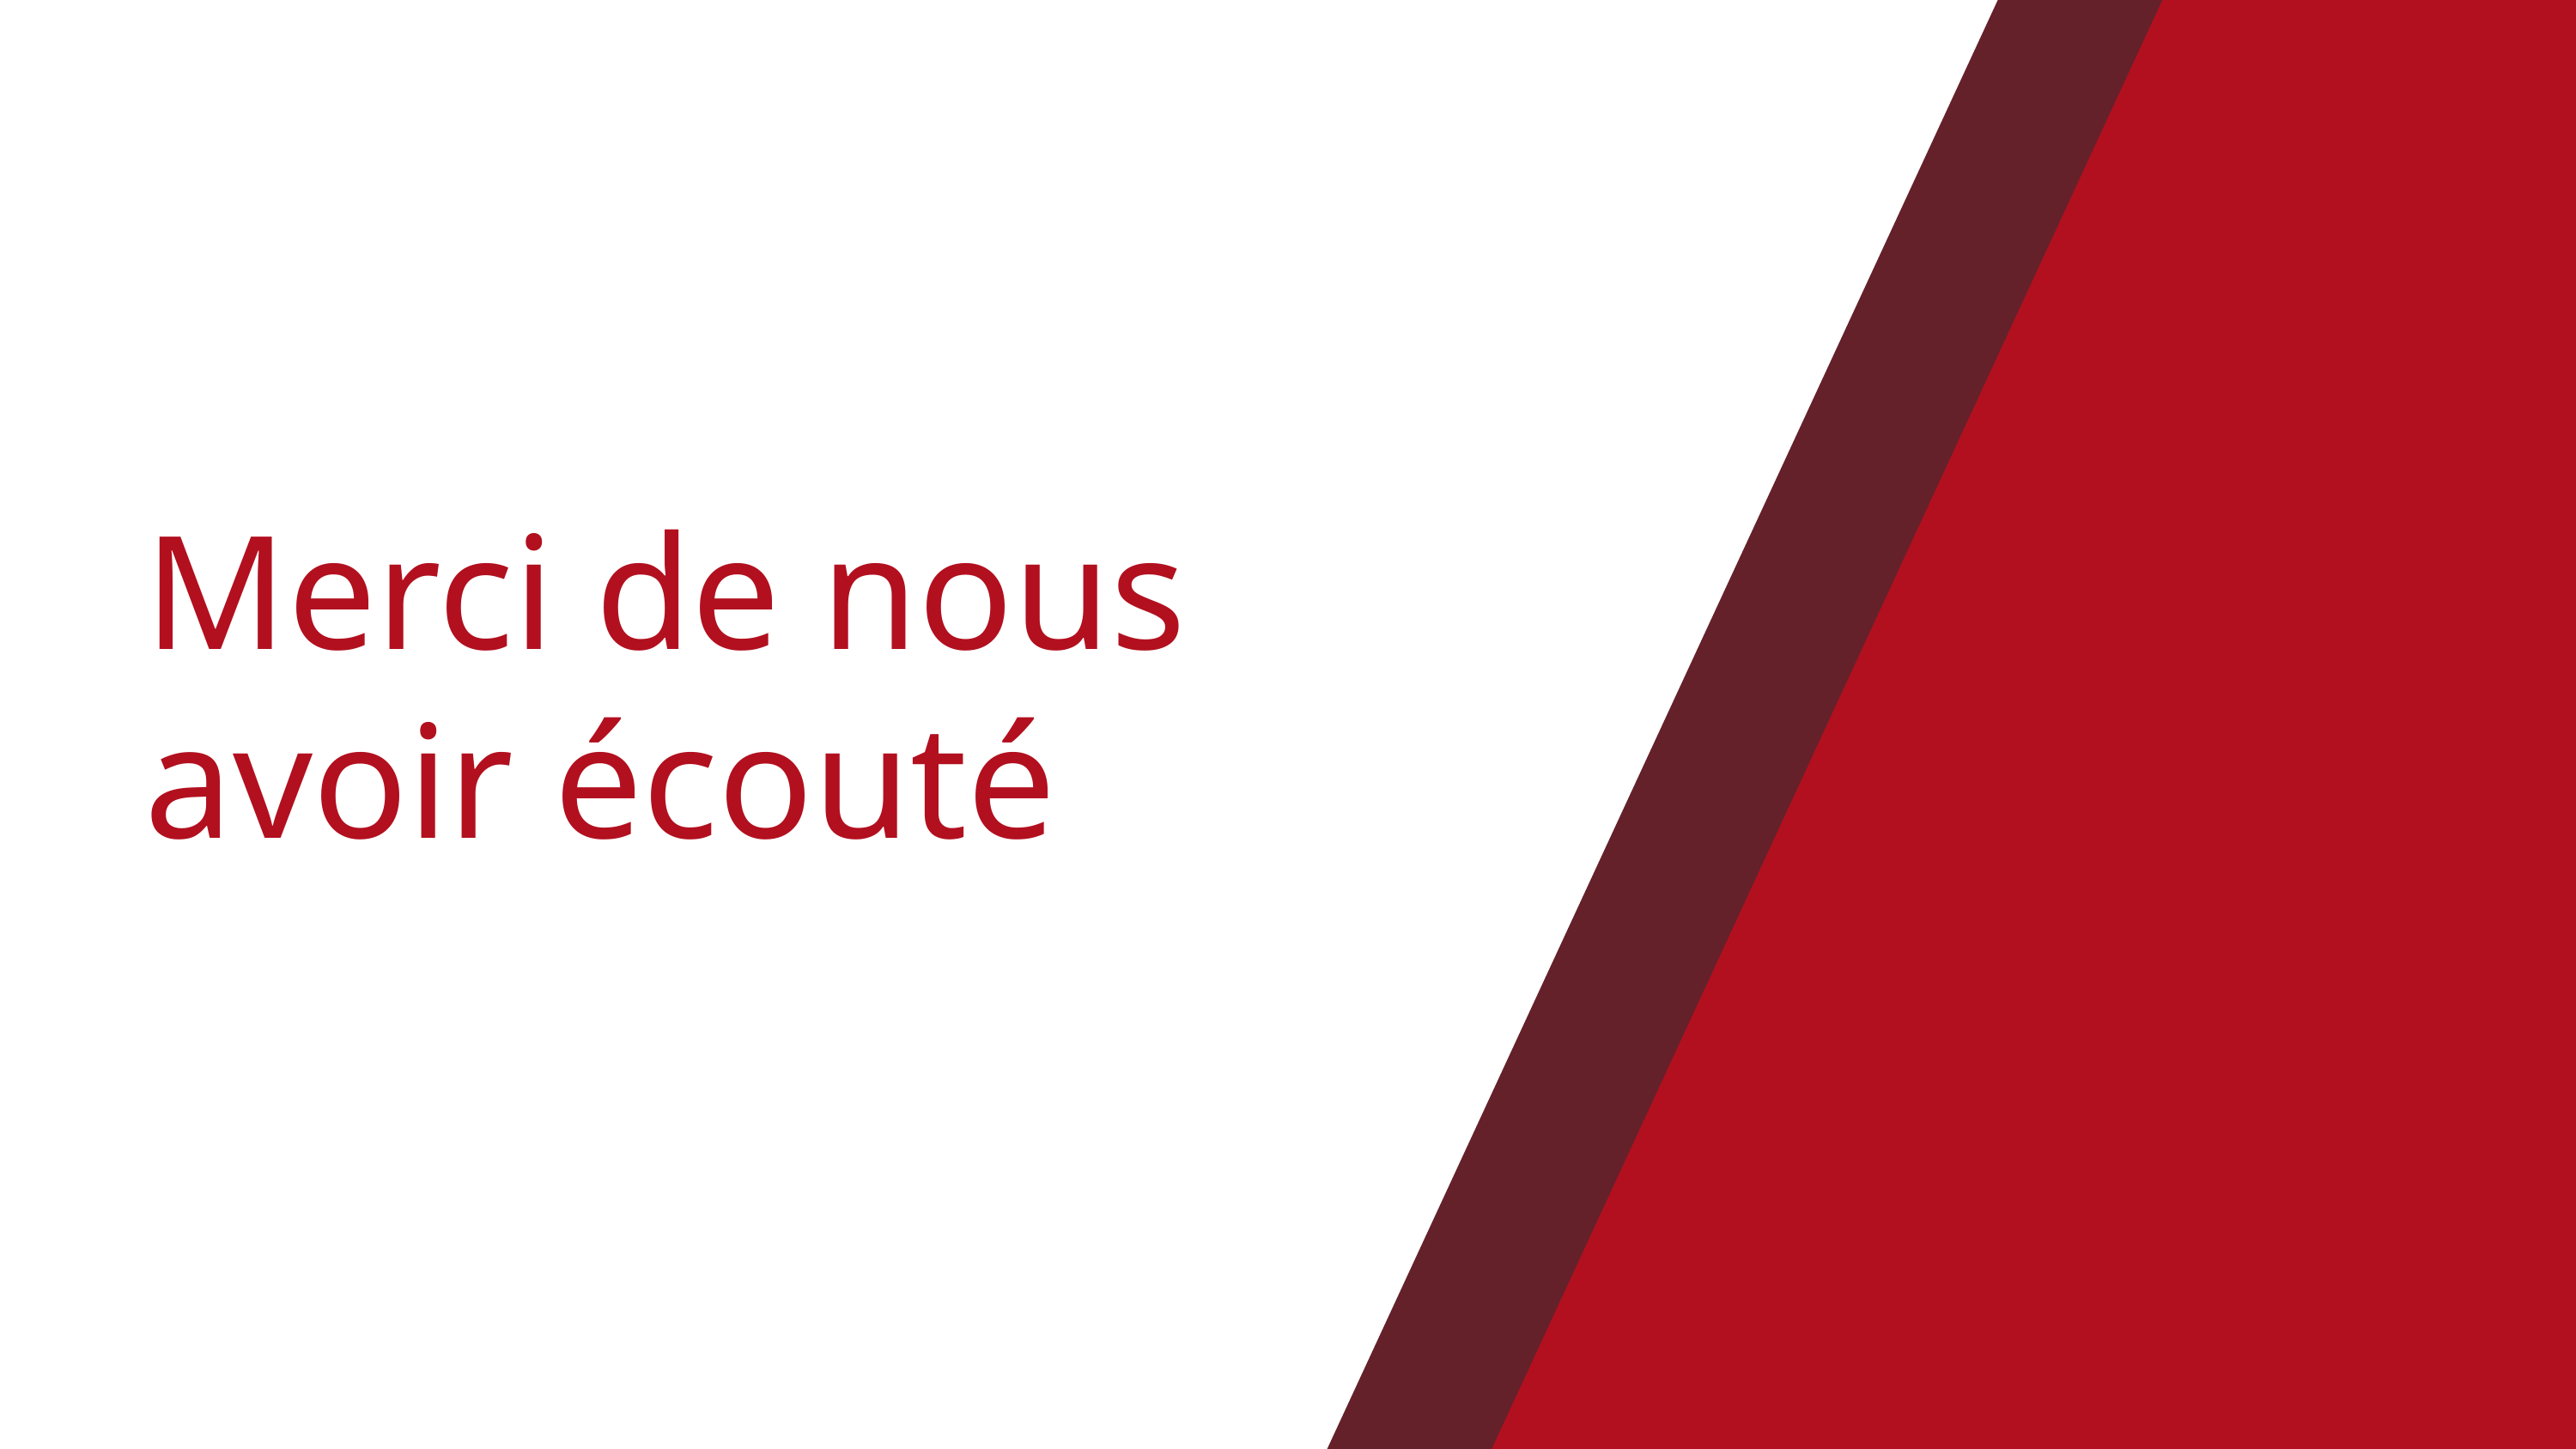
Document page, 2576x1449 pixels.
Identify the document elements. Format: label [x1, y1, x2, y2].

text_box [29, 815, 664, 974]
text_box [144, 491, 664, 813]
text_box [671, 359, 2576, 1348]
